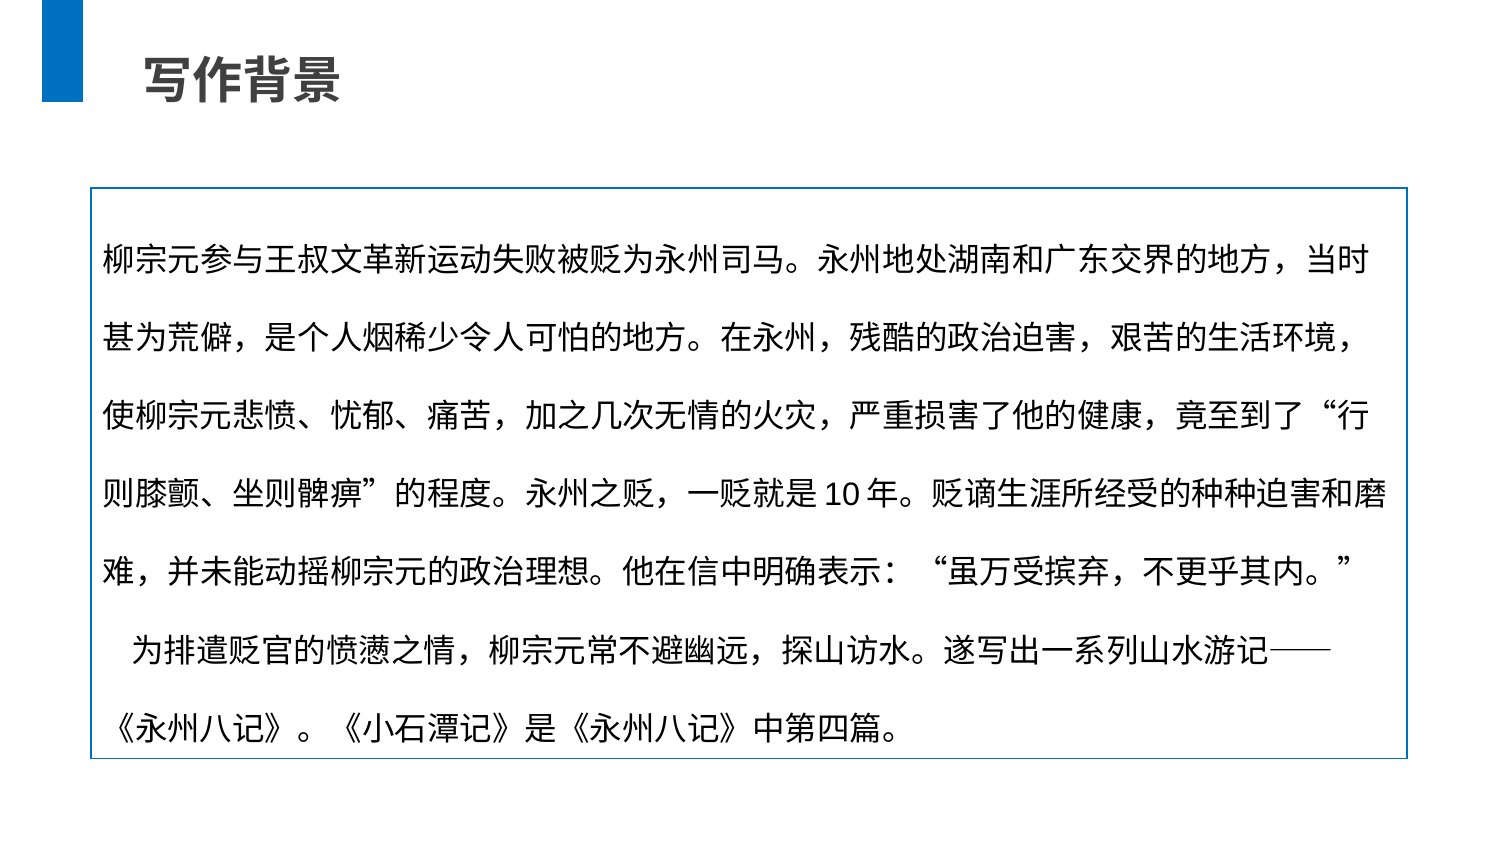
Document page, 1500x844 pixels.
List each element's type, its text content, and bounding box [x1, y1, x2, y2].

text_box 写作背景 [107, 42, 485, 114]
text_box 柳宗元参与王叔文革新运动失败被贬为永州司马。永州地处湖南和广东交界的地方，当时甚为荒僻，是个人烟稀少令人可怕的地方。在永州，残酷的政治迫害，艰苦的生活环境，使柳宗元悲愤、忧郁、痛苦，加之几次无情的火灾，严重损害了他的健康，竟至到了“行则膝颤、坐则髀痹”的程度。永州之贬，一贬就是10年。贬谪生涯所经受的种种迫害和磨难，并未能动摇柳宗元的政治理想。他在信中明确表示：“虽万受摈弃，不更乎其内。” 为排遣贬官的愤懑之情，柳宗元常不避幽远，探山访水。遂写出一系列山水游记——《永州八记》。《小石潭记》是《永州八记》中第四篇。 [91, 187, 1407, 759]
text_box [42, 0, 83, 102]
